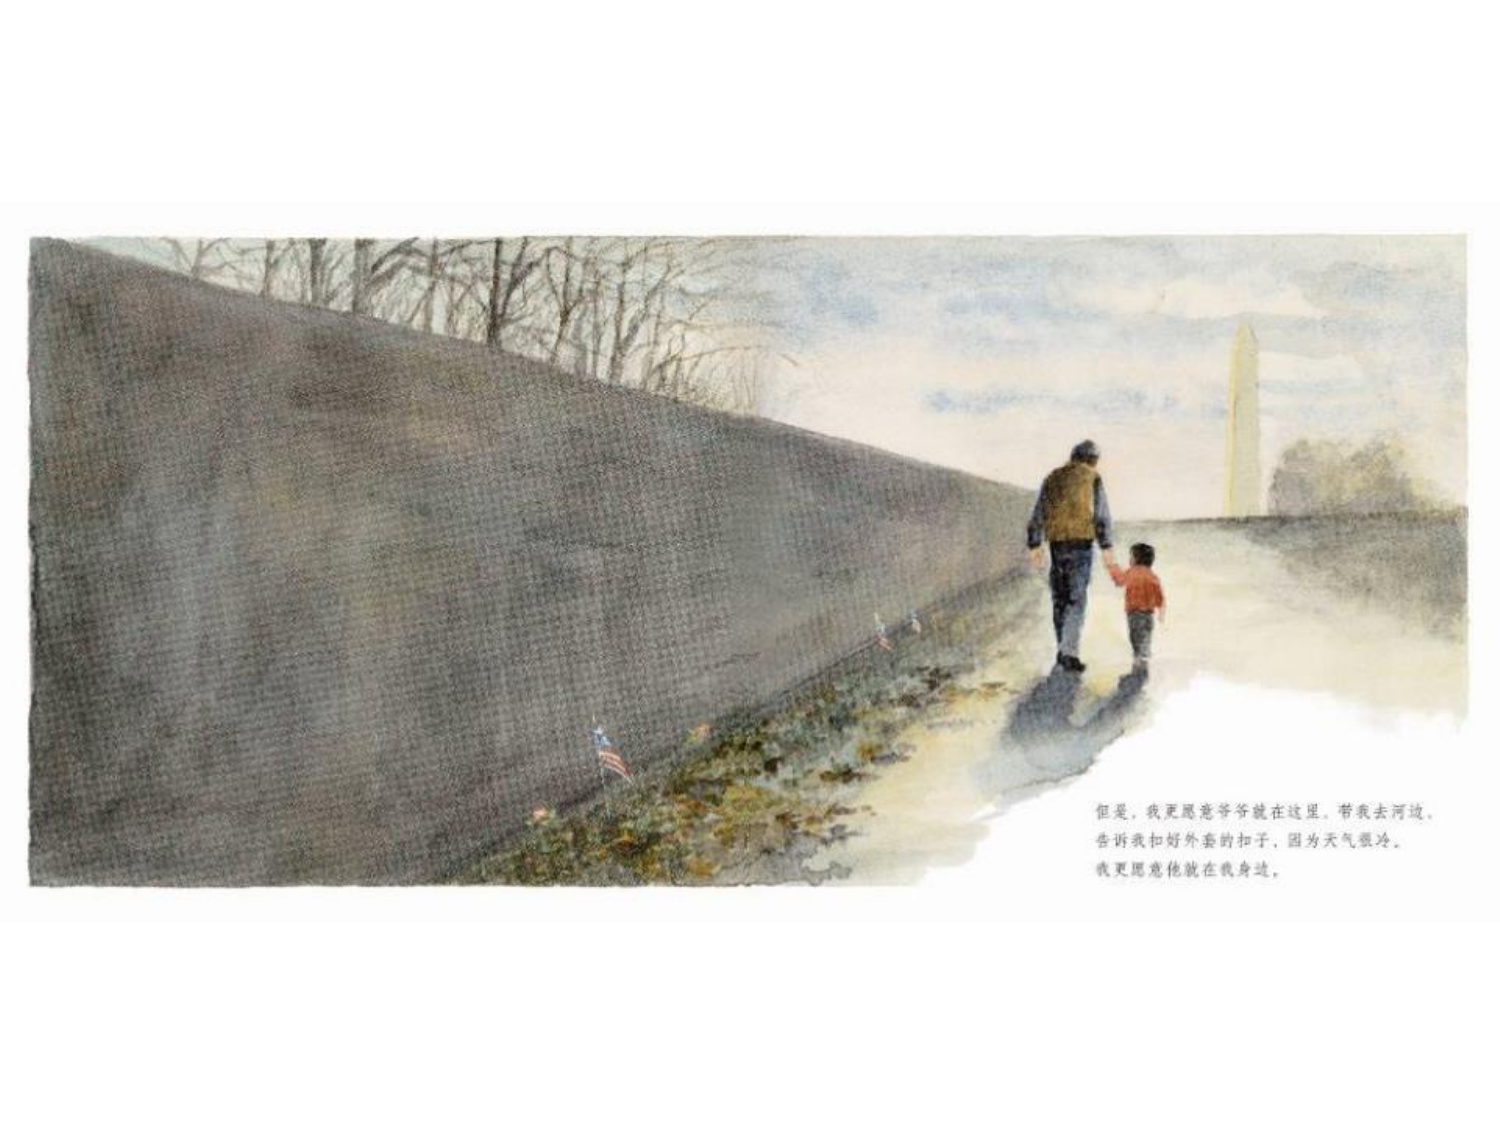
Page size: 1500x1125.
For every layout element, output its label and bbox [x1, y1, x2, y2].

picture [0, 201, 1500, 923]
